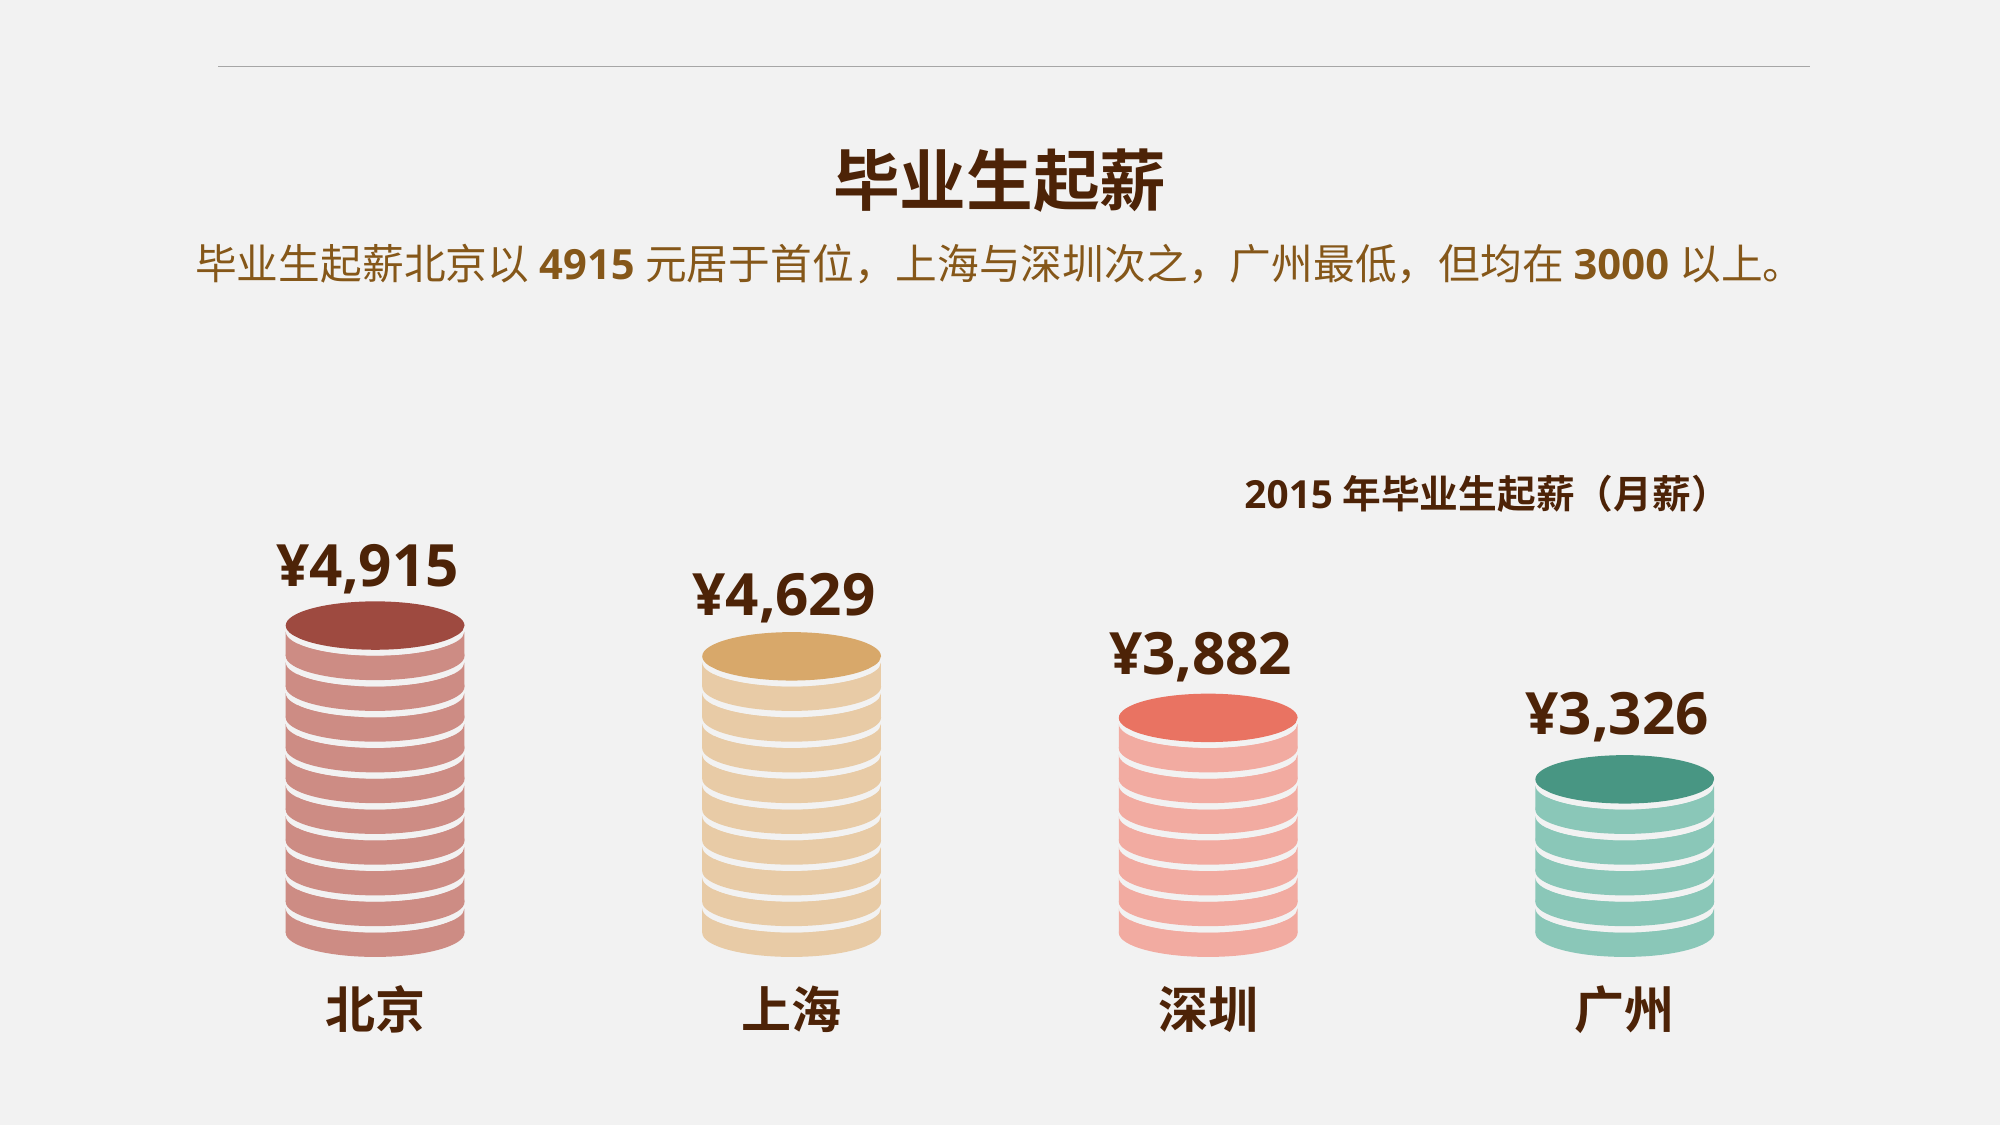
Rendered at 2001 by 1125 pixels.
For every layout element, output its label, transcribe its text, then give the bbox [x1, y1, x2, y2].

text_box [702, 877, 882, 908]
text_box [1535, 785, 1715, 816]
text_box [1118, 816, 1298, 846]
text_box ¥4,915 [261, 520, 489, 606]
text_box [702, 662, 882, 693]
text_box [285, 693, 465, 723]
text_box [702, 846, 882, 877]
text_box [284, 606, 466, 631]
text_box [702, 754, 882, 785]
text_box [1118, 754, 1298, 785]
text_box 2015年毕业生起薪（月薪） [1229, 462, 1745, 525]
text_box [285, 723, 465, 754]
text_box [702, 693, 882, 723]
text_box 深圳 [1143, 970, 1274, 1046]
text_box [285, 631, 465, 662]
text_box ¥3,326 [1510, 668, 1739, 754]
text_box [1118, 877, 1298, 908]
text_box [1118, 785, 1298, 816]
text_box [1118, 846, 1298, 877]
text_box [285, 816, 465, 846]
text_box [285, 908, 465, 957]
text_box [702, 723, 882, 754]
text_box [285, 754, 465, 785]
text_box ¥3,882 [1094, 608, 1323, 694]
text_box ¥4,629 [677, 549, 906, 635]
text_box [1117, 694, 1299, 723]
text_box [285, 846, 465, 877]
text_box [702, 816, 882, 846]
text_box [1118, 723, 1298, 754]
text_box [285, 785, 465, 816]
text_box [285, 662, 465, 693]
text_box 毕业生起薪 [775, 131, 1225, 227]
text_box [1535, 908, 1715, 957]
text_box 广州 [1559, 970, 1690, 1046]
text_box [1118, 908, 1298, 957]
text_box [285, 877, 465, 908]
text_box [701, 635, 883, 662]
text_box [1535, 846, 1715, 877]
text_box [1535, 816, 1715, 846]
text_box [702, 785, 882, 816]
text_box [1534, 754, 1716, 785]
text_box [1535, 877, 1715, 908]
text_box 毕业生起薪北京以4915元居于首位，上海与深圳次之，广州最低，但均在3000以上。 [167, 230, 1833, 296]
text_box 北京 [310, 970, 440, 1046]
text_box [702, 908, 882, 957]
text_box 上海 [726, 970, 857, 1046]
